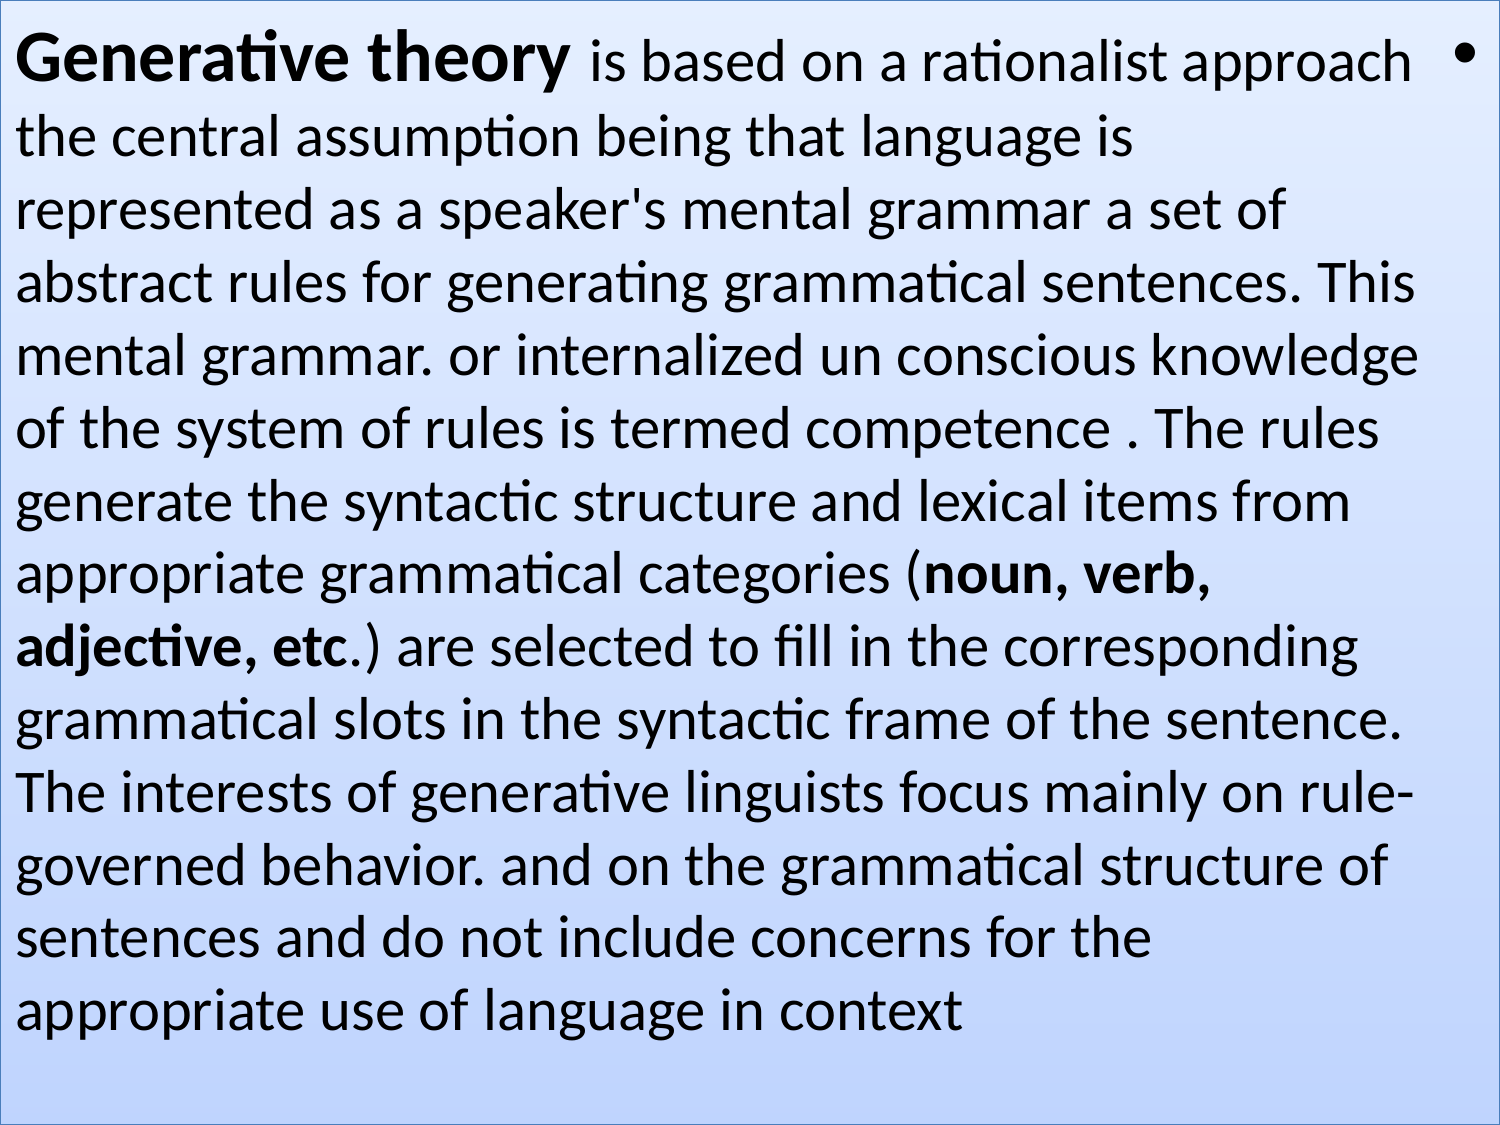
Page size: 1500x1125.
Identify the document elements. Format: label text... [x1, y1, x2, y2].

list Generative theory is based on a rationalist approach the central assumption being that language is represented as a speaker's mental grammar a set of abstract rules for generating grammatical sentences. This mental grammar. or internalized un conscious knowledge of the system of rules is termed competence . The rules generate the syntactic structure and lexical items from appropriate grammatical categories (noun, verb, adjective, etc.) are selected to fill in the corresponding grammatical slots in the syntactic frame of the sentence. The interests of generative linguists focus mainly on rule-governed behavior. and on the grammatical structure of sentences and do not include concerns for the appropriate use of language in context [0, 0, 1500, 1125]
